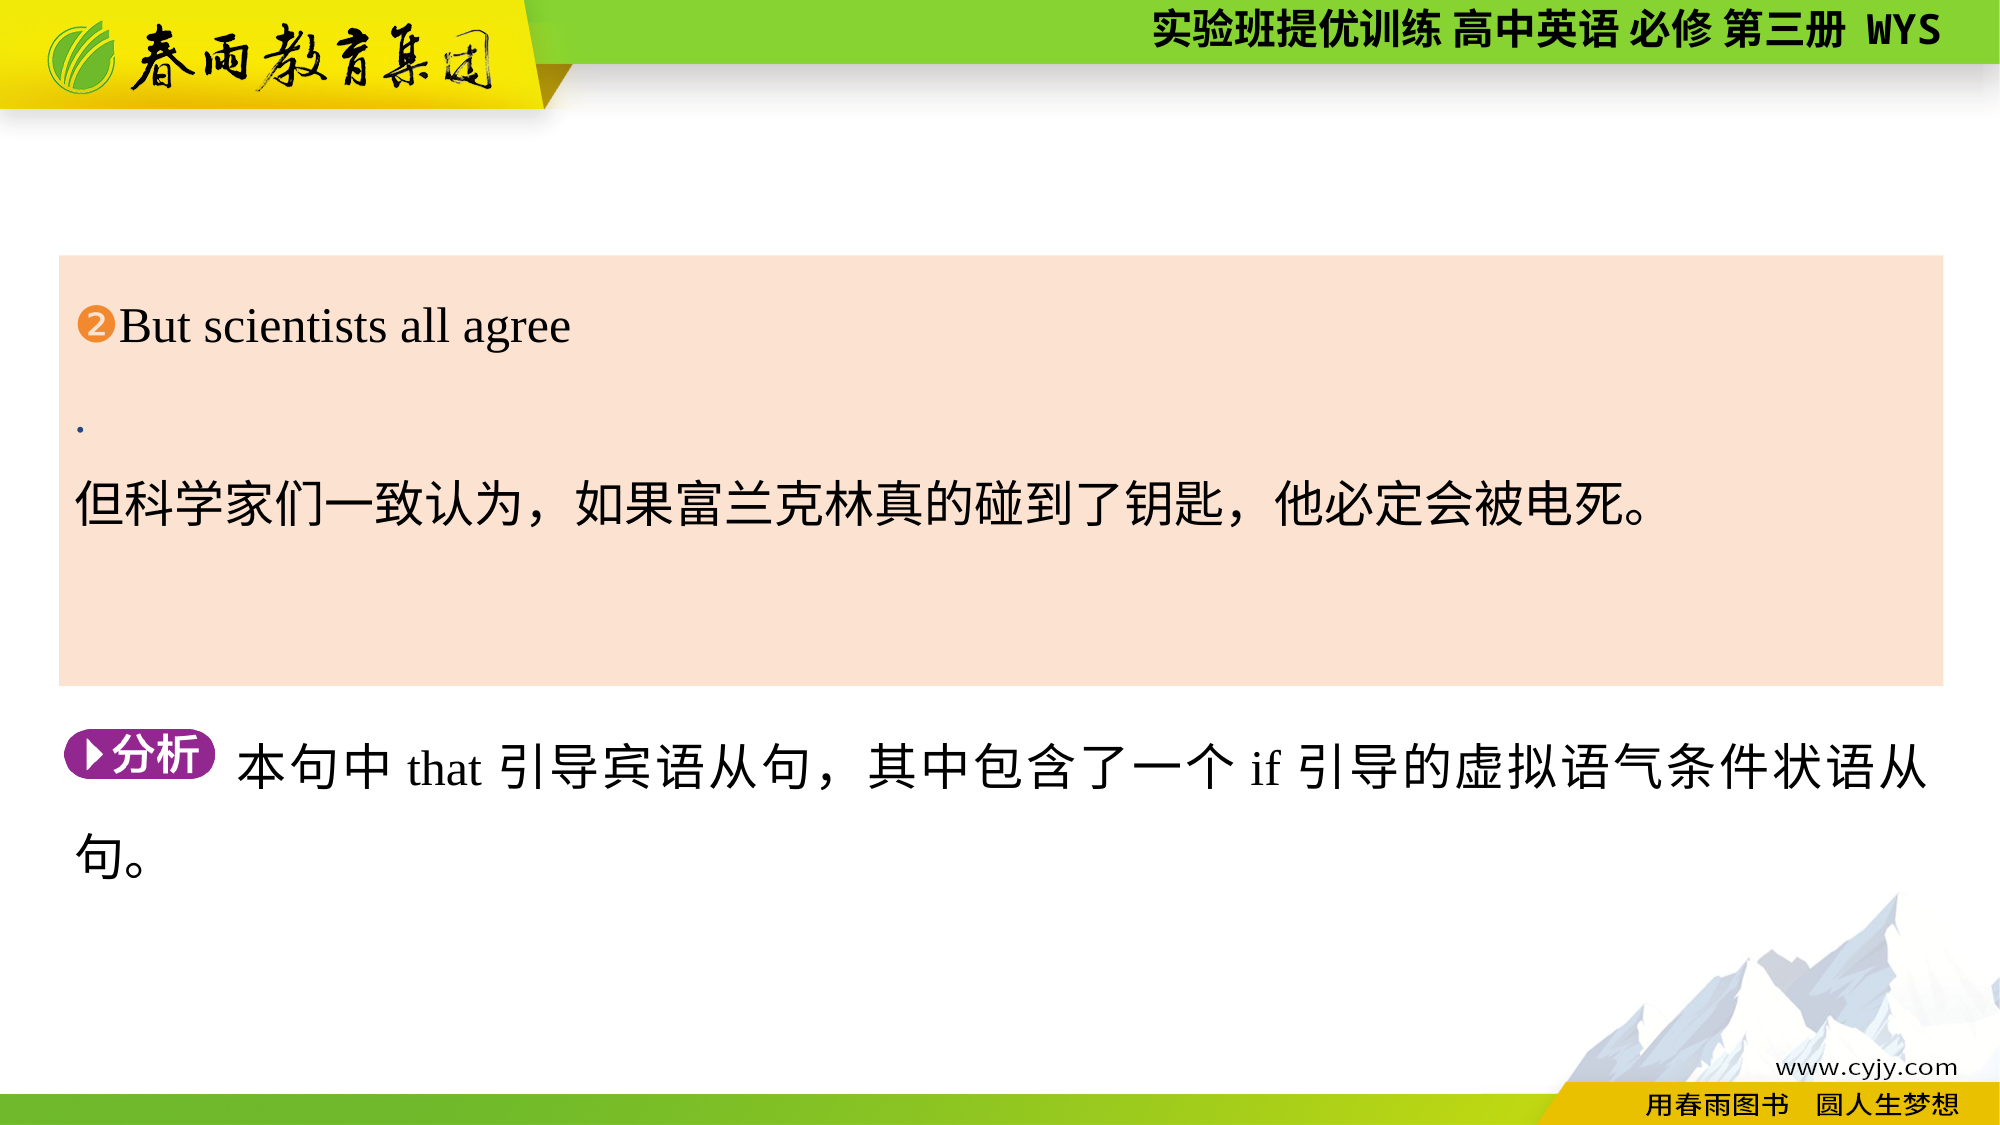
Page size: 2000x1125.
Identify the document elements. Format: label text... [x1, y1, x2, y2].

text_box 本句中that引导宾语从句，其中包含了一个if引导的虚拟语气条件状语从句。 [59, 698, 1944, 894]
picture [0, 0, 2000, 1125]
